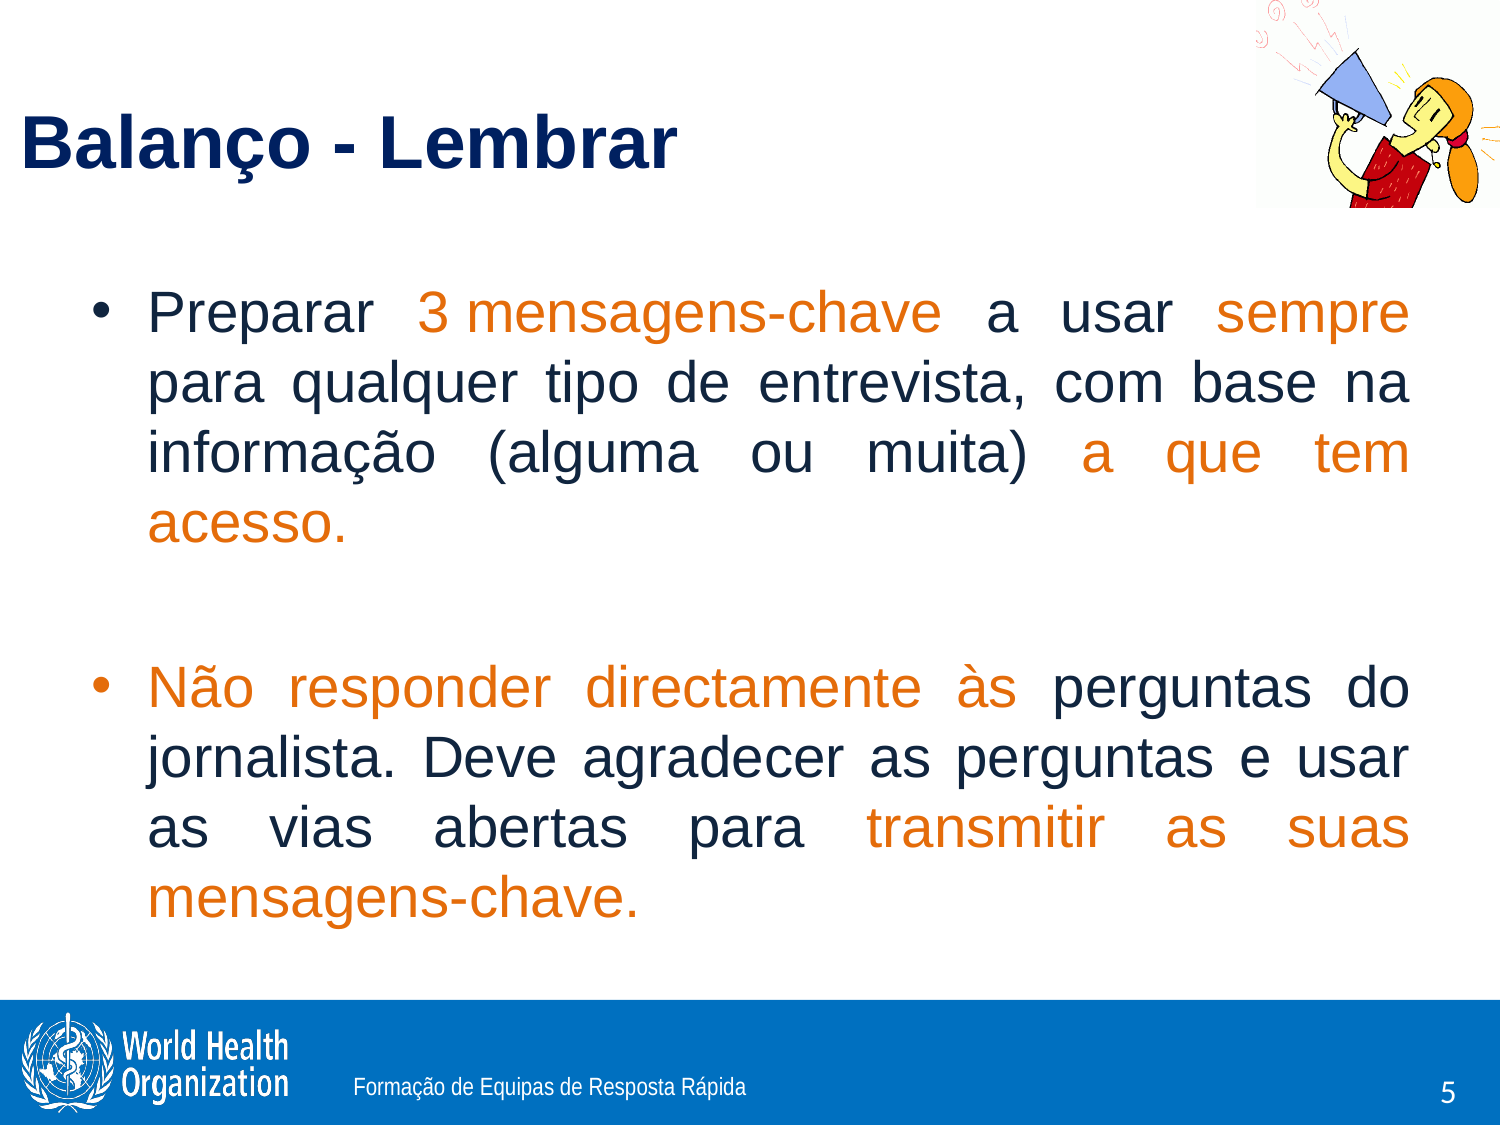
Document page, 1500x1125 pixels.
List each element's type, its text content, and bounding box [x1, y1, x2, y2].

picture [21, 1012, 288, 1113]
picture [1255, 0, 1500, 209]
title Balanço - Lembrar [5, 45, 1250, 233]
list Preparar 3 mensagens-chave a usar sempre para qualquer tipo de entrevista, com base na informação (alguma ou muita) a que tem acesso. Não responder directamente às perguntas do jornalista. Deve agradecer as perguntas e usar as vias abertas para transmitir as suas mensagens-chave. [76, 184, 1427, 917]
